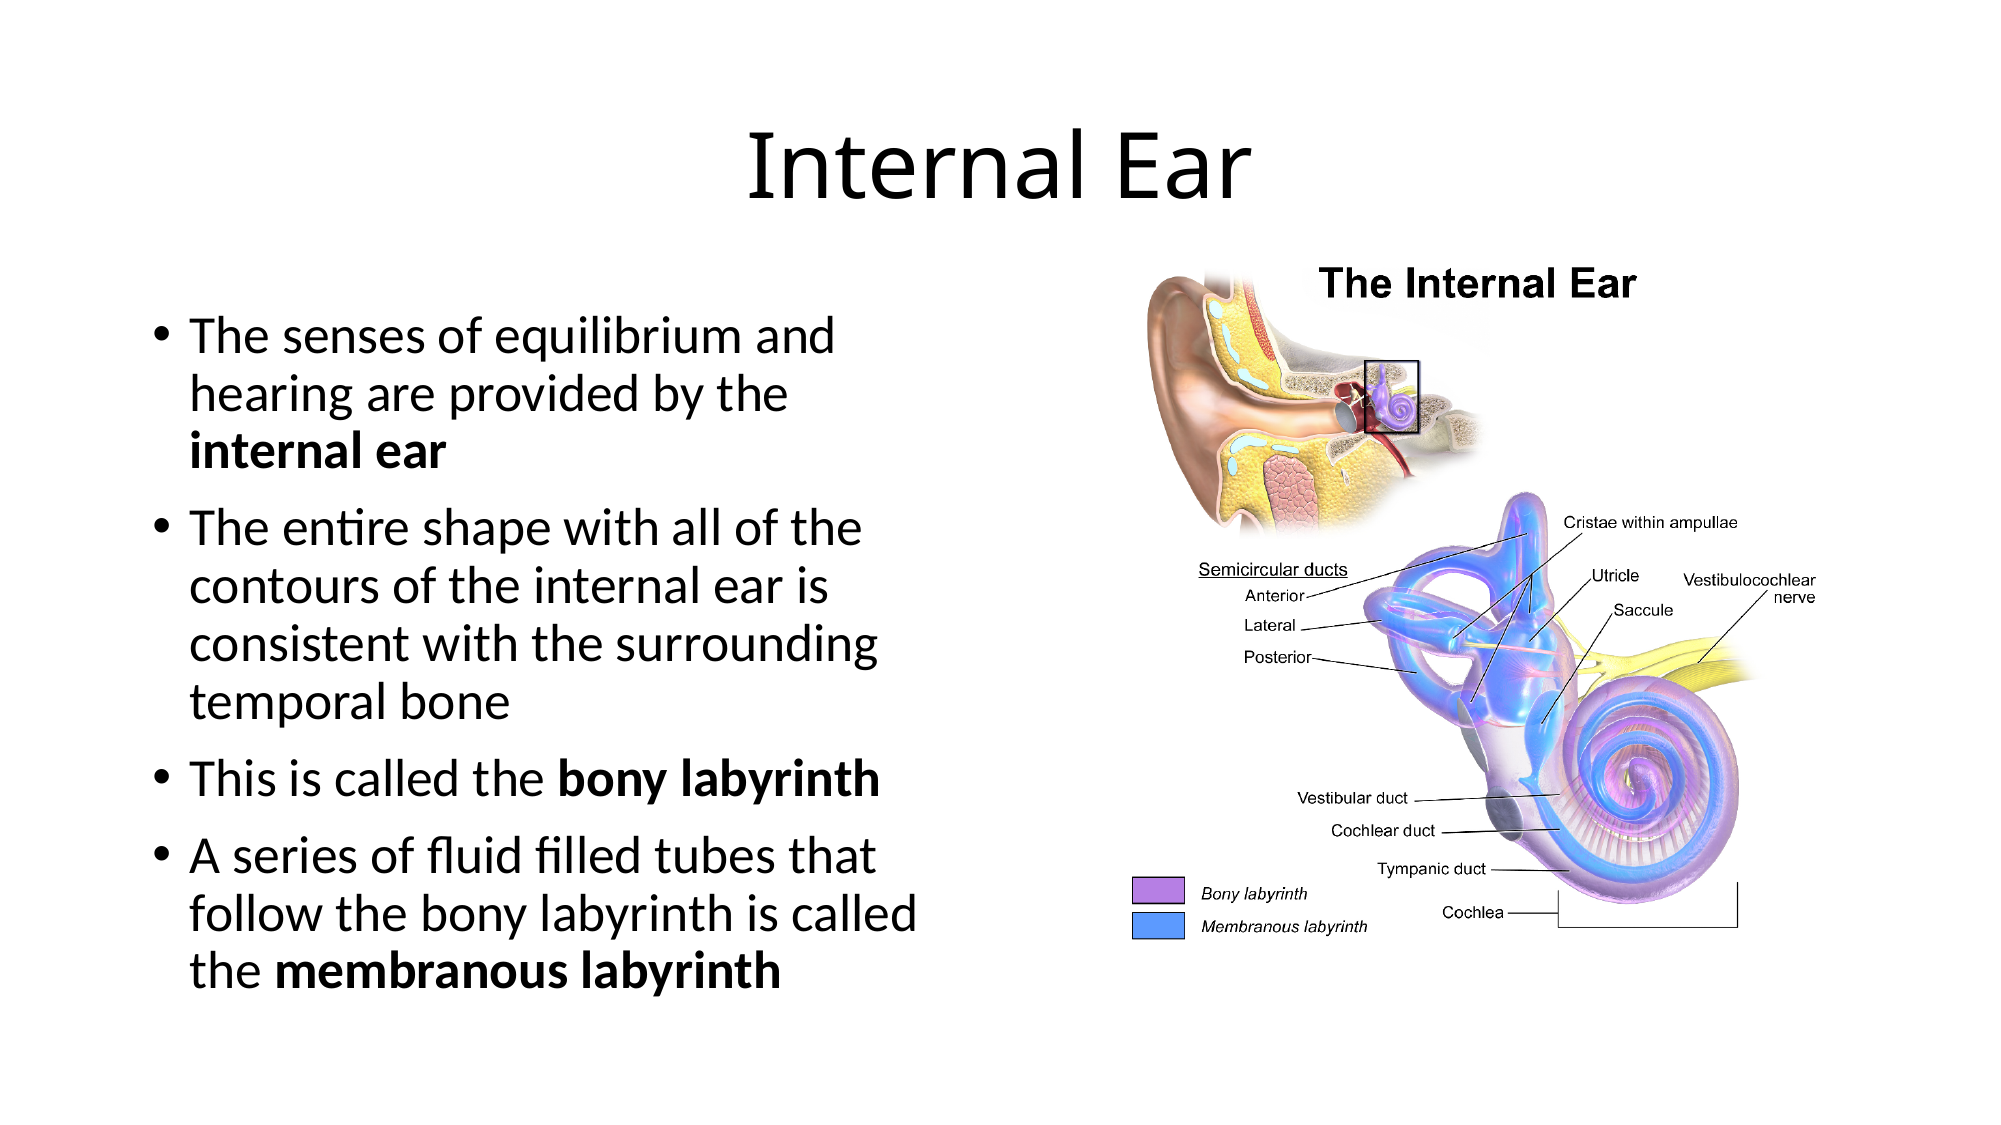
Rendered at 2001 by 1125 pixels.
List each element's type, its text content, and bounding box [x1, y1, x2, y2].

list The senses of equilibrium and hearing are provided by the internal ear The entire shape with all of the contours of the internal ear is consistent with the surrounding temporal bone This is called the bony labyrinth A series of fluid filled tubes that follow the bony labyrinth is called the membranous labyrinth [137, 299, 988, 1014]
title Internal Ear [137, 59, 1863, 278]
picture [1126, 244, 1829, 947]
